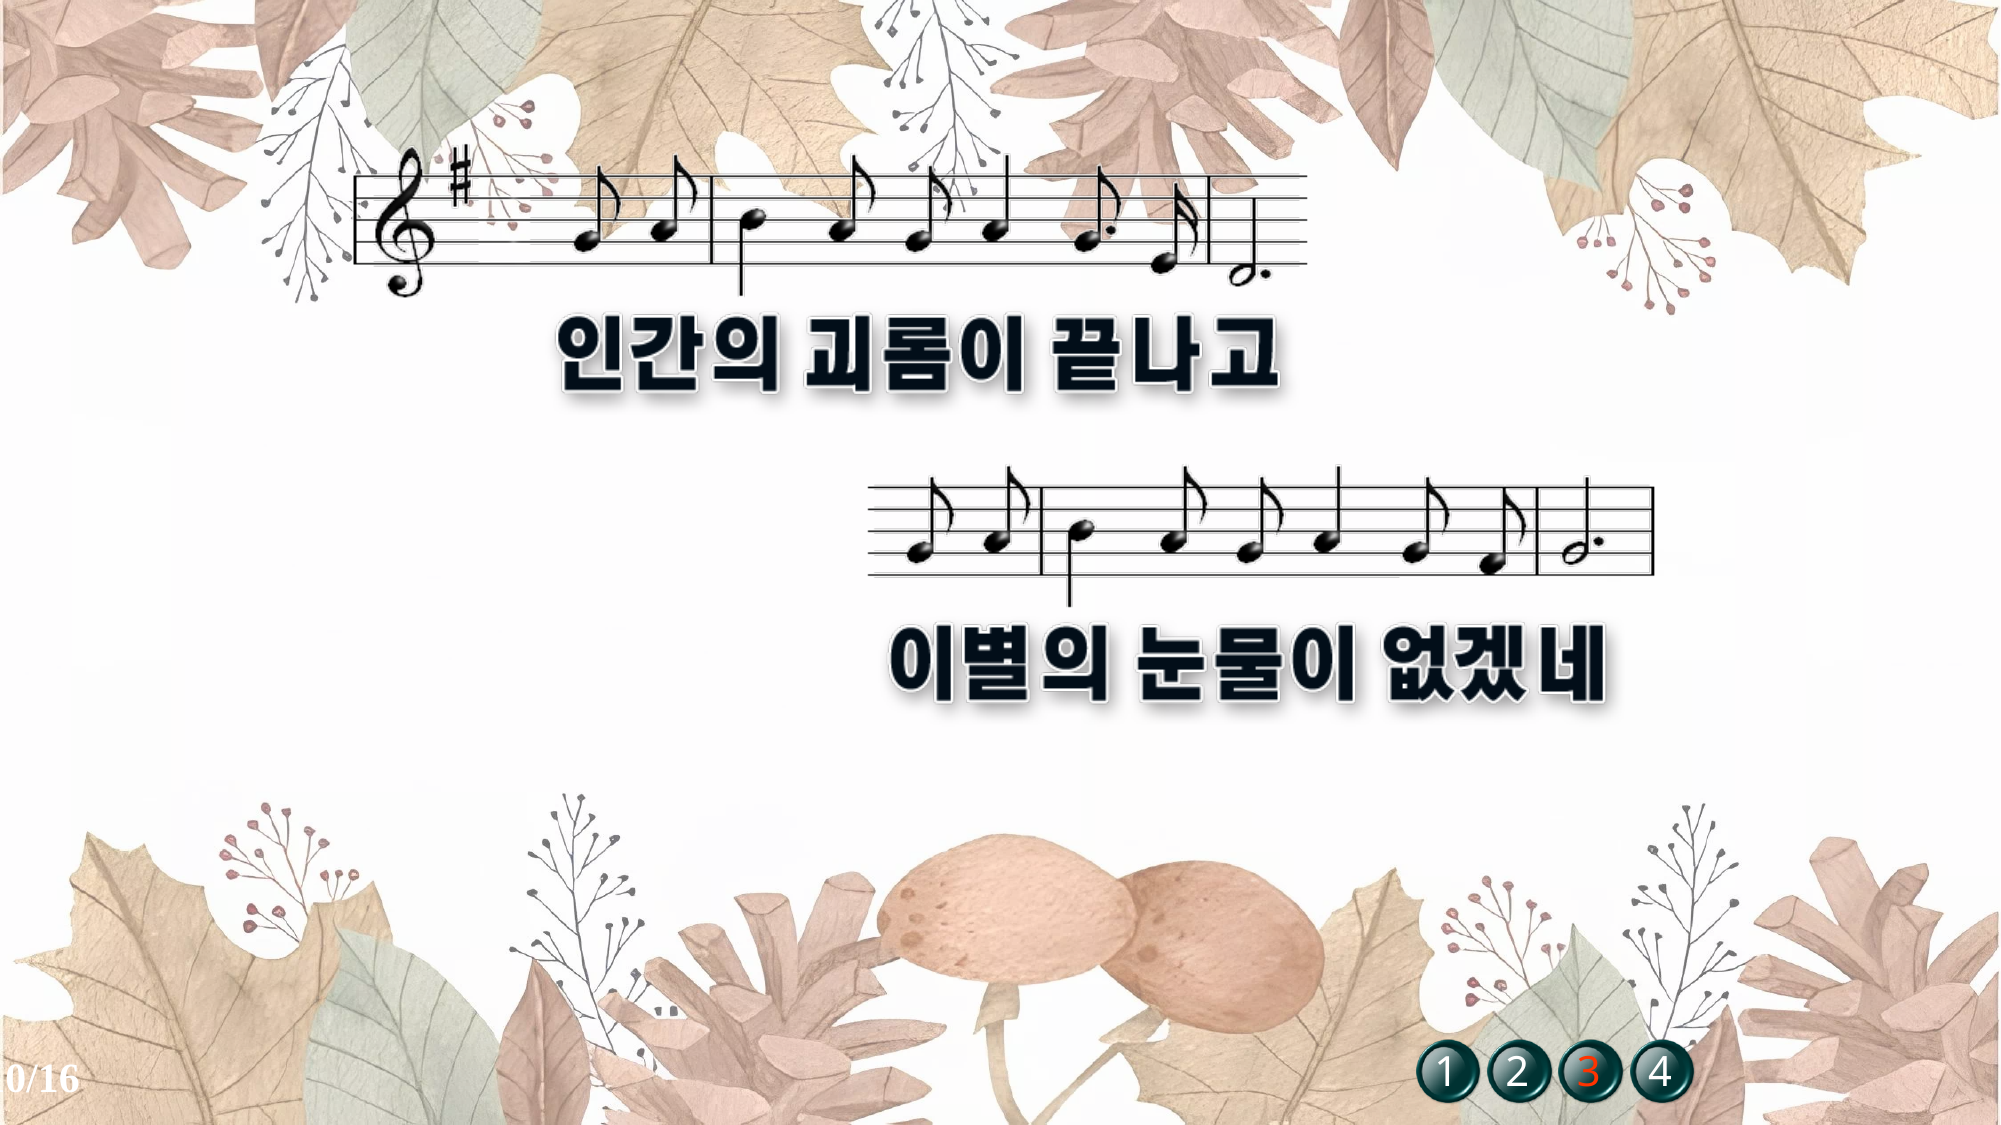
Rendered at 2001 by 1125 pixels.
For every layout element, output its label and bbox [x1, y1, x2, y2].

text_box [1413, 1035, 1484, 1106]
text_box [1555, 1035, 1626, 1106]
text_box [1484, 1035, 1555, 1106]
picture [0, 0, 2001, 1125]
text_box [1627, 1035, 1697, 1106]
